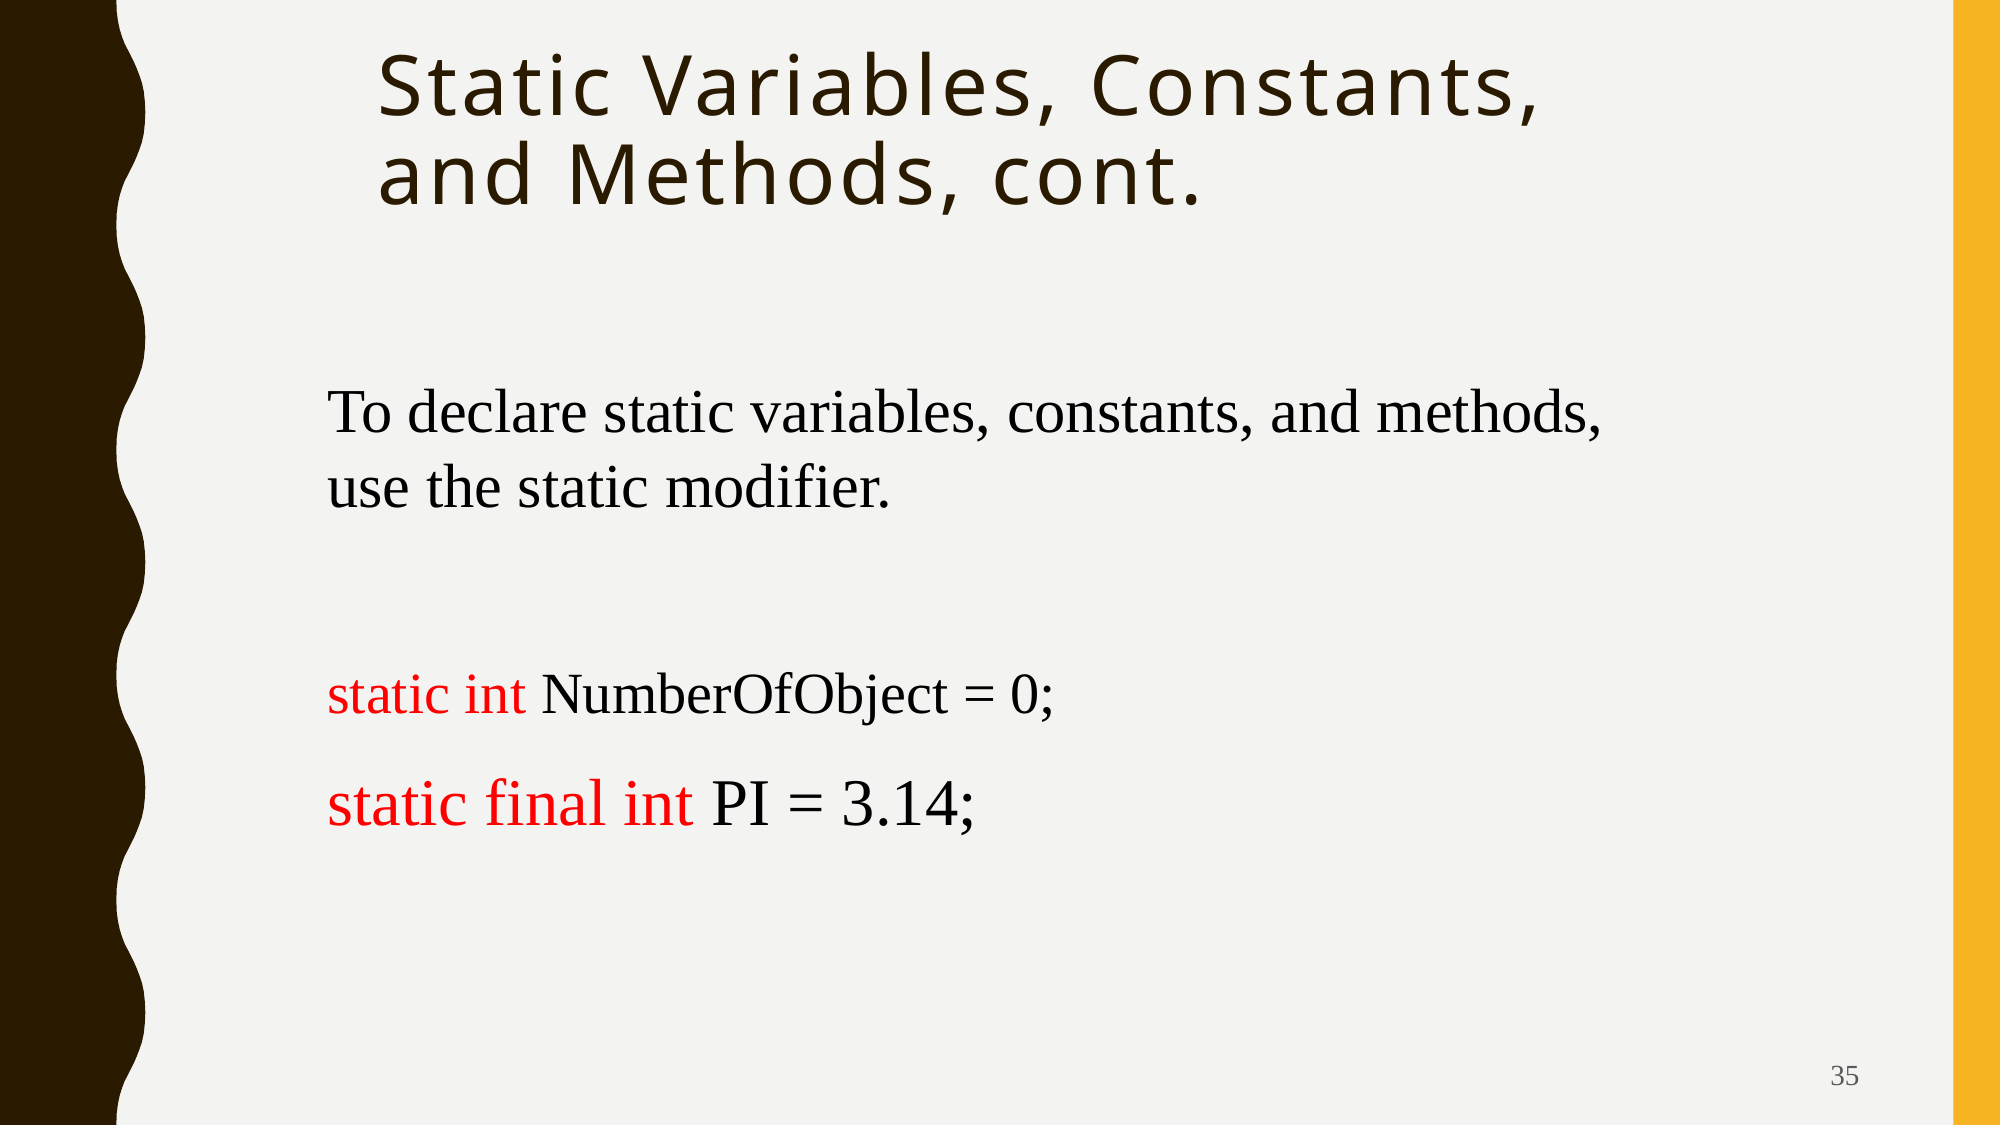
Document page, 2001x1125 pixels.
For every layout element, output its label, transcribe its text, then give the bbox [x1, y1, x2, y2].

slide_number 35 [1412, 1045, 1875, 1103]
text_box To declare static variables, constants, and methods, use the static modifier. static int NumberOfObject = 0; static final int PI = 3.14; [312, 362, 1688, 952]
title Static Variables, Constants, and Methods, cont. [362, 35, 1638, 271]
